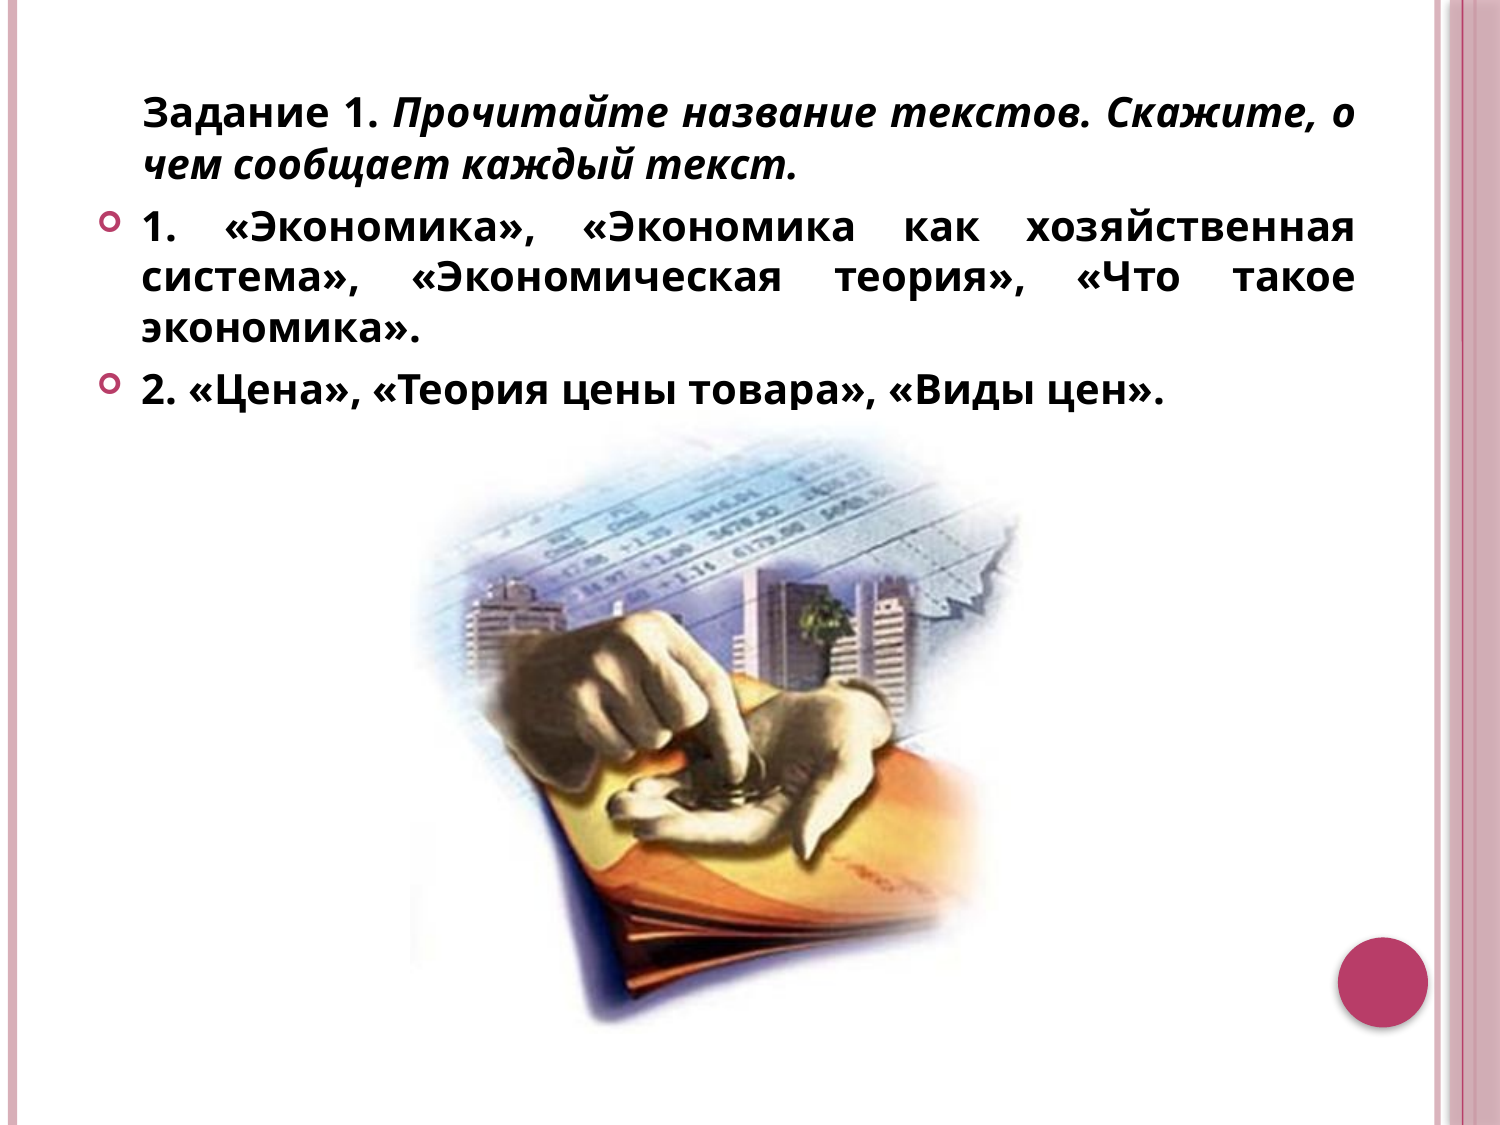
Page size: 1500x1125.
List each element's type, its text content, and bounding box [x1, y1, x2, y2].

picture [409, 409, 1036, 1035]
list Задание 1. Прочитайте название текстов. Скажите, о чем сообщает каждый текст. 1. «Экономика», «Экономика как хозяйственная система», «Экономическая теория», «Что такое экономика». 2. «Цена», «Теория цены товара», «Виды цен». [82, 70, 1372, 870]
